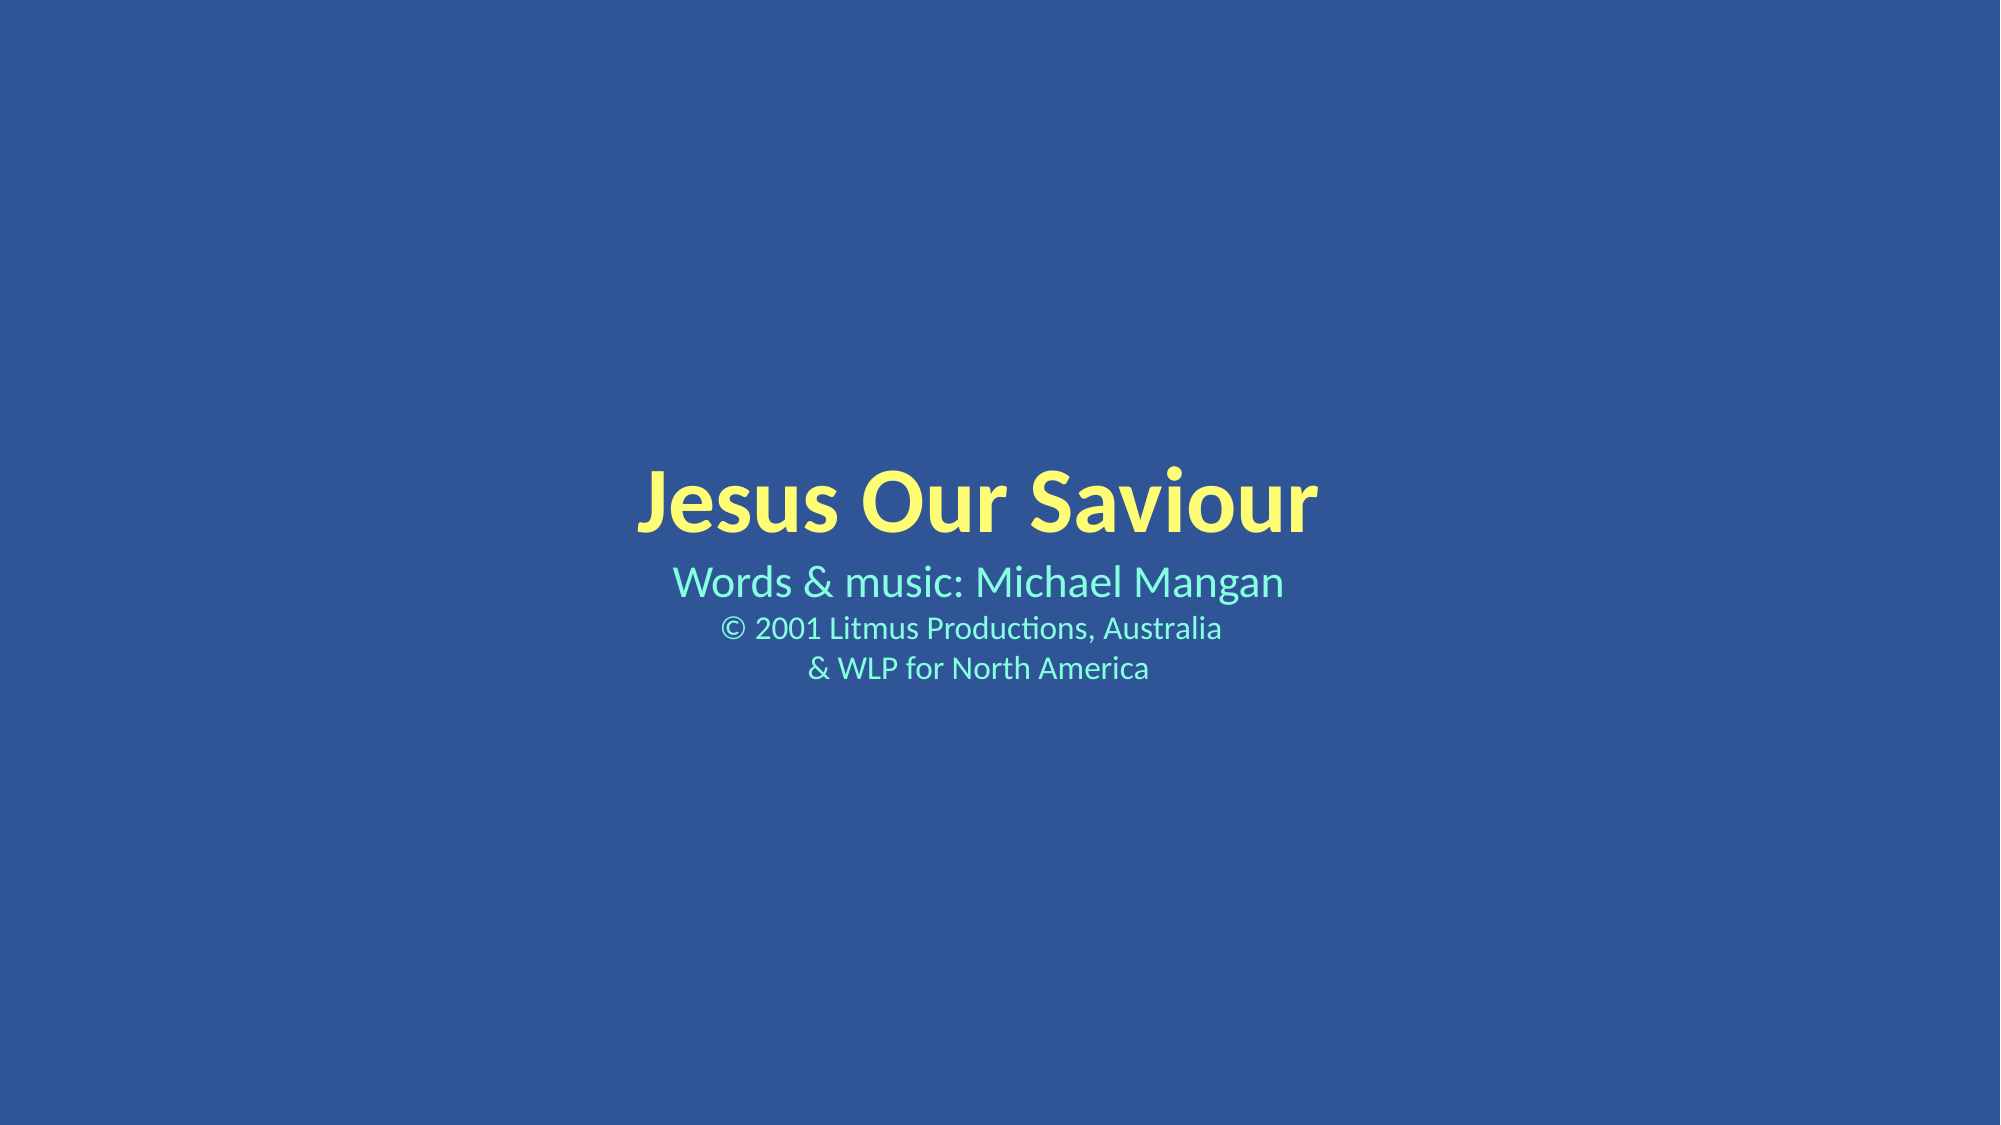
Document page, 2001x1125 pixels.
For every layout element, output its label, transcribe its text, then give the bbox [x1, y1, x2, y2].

text_box Jesus Our Saviour Words & music: Michael Mangan © 2001 Litmus Productions, Australia & WLP for North America [291, 403, 1667, 722]
